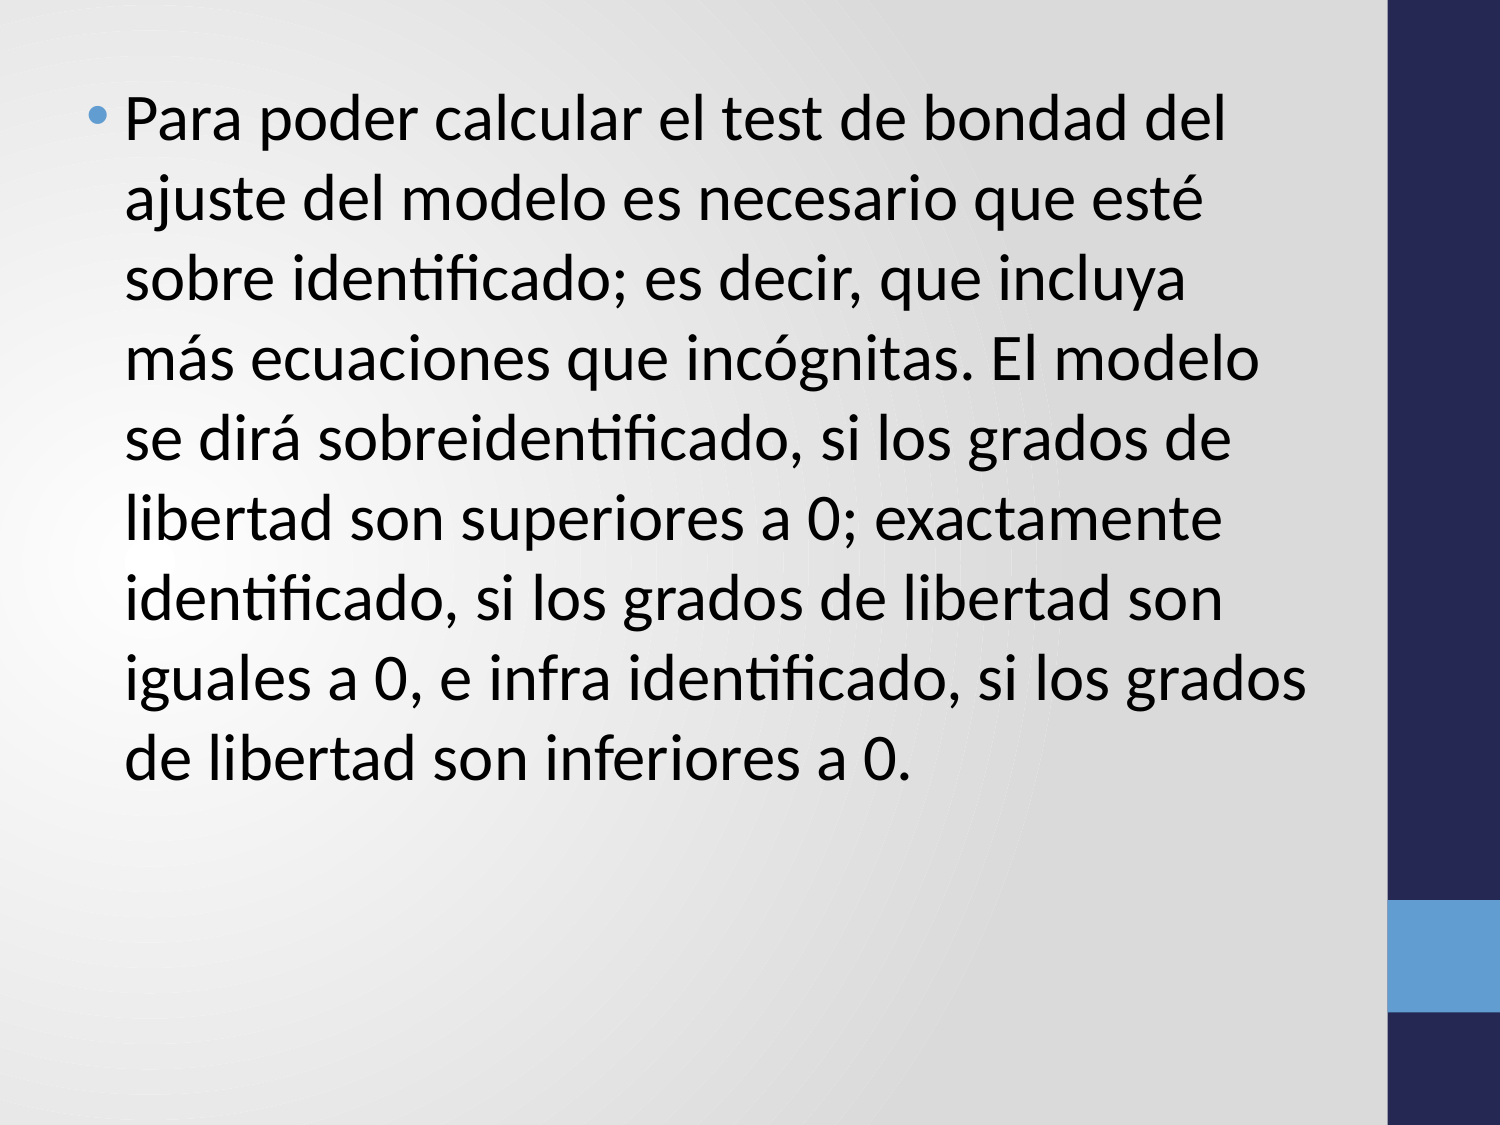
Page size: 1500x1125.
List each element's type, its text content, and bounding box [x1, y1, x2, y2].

list Para poder calcular el test de bondad del ajuste del modelo es necesario que esté sobre identificado; es decir, que incluya más ecuaciones que incógnitas. El modelo se dirá sobreidentificado, si los grados de libertad son superiores a 0; exactamente identificado, si los grados de libertad son iguales a 0, e infra identificado, si los grados de libertad son inferiores a 0. [53, 66, 1327, 854]
